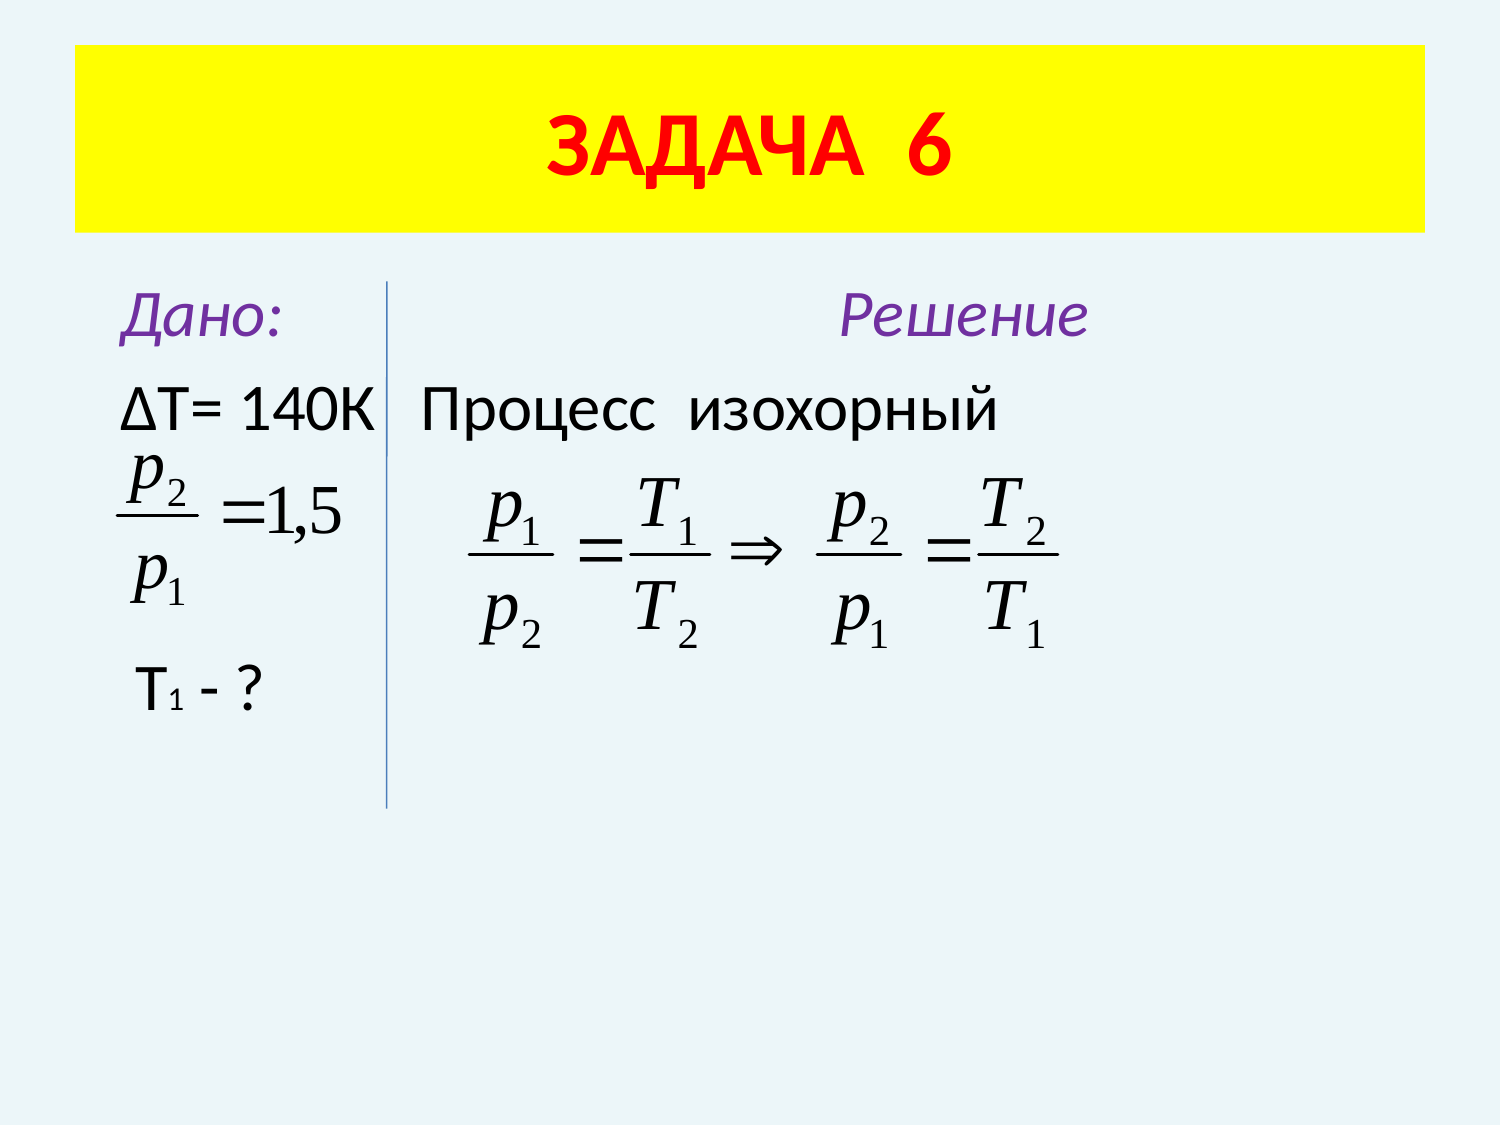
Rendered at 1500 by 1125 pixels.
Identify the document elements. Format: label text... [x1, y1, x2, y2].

title ЗАДАЧА 6 [75, 45, 1425, 233]
list Дано: Решение ΔТ= 140К Процесс изохорный Т1 - ? [75, 262, 1425, 1055]
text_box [456, 456, 1073, 665]
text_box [105, 421, 352, 622]
